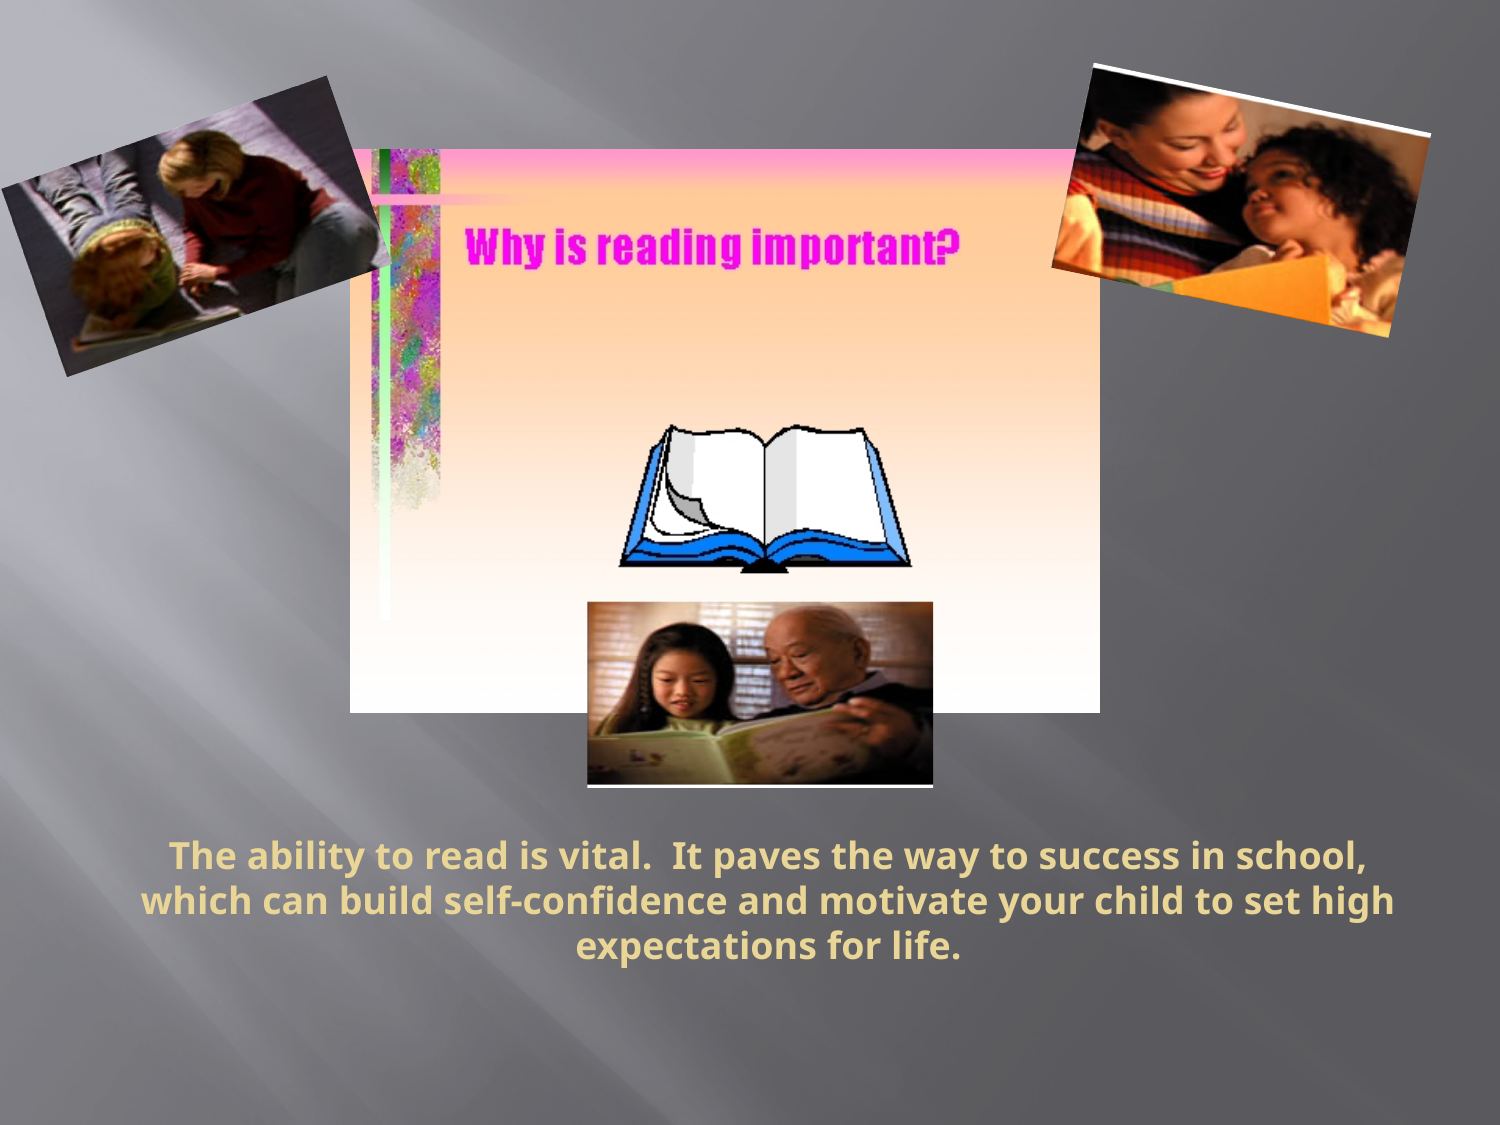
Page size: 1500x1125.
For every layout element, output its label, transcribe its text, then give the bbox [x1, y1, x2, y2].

picture [2, 76, 370, 378]
picture [587, 599, 934, 788]
picture [1067, 62, 1431, 338]
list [349, 149, 1101, 713]
text_box The ability to read is vital. It paves the way to success in school, which can build self-confidence and motivate your child to set high expectations for life. [124, 824, 1413, 975]
